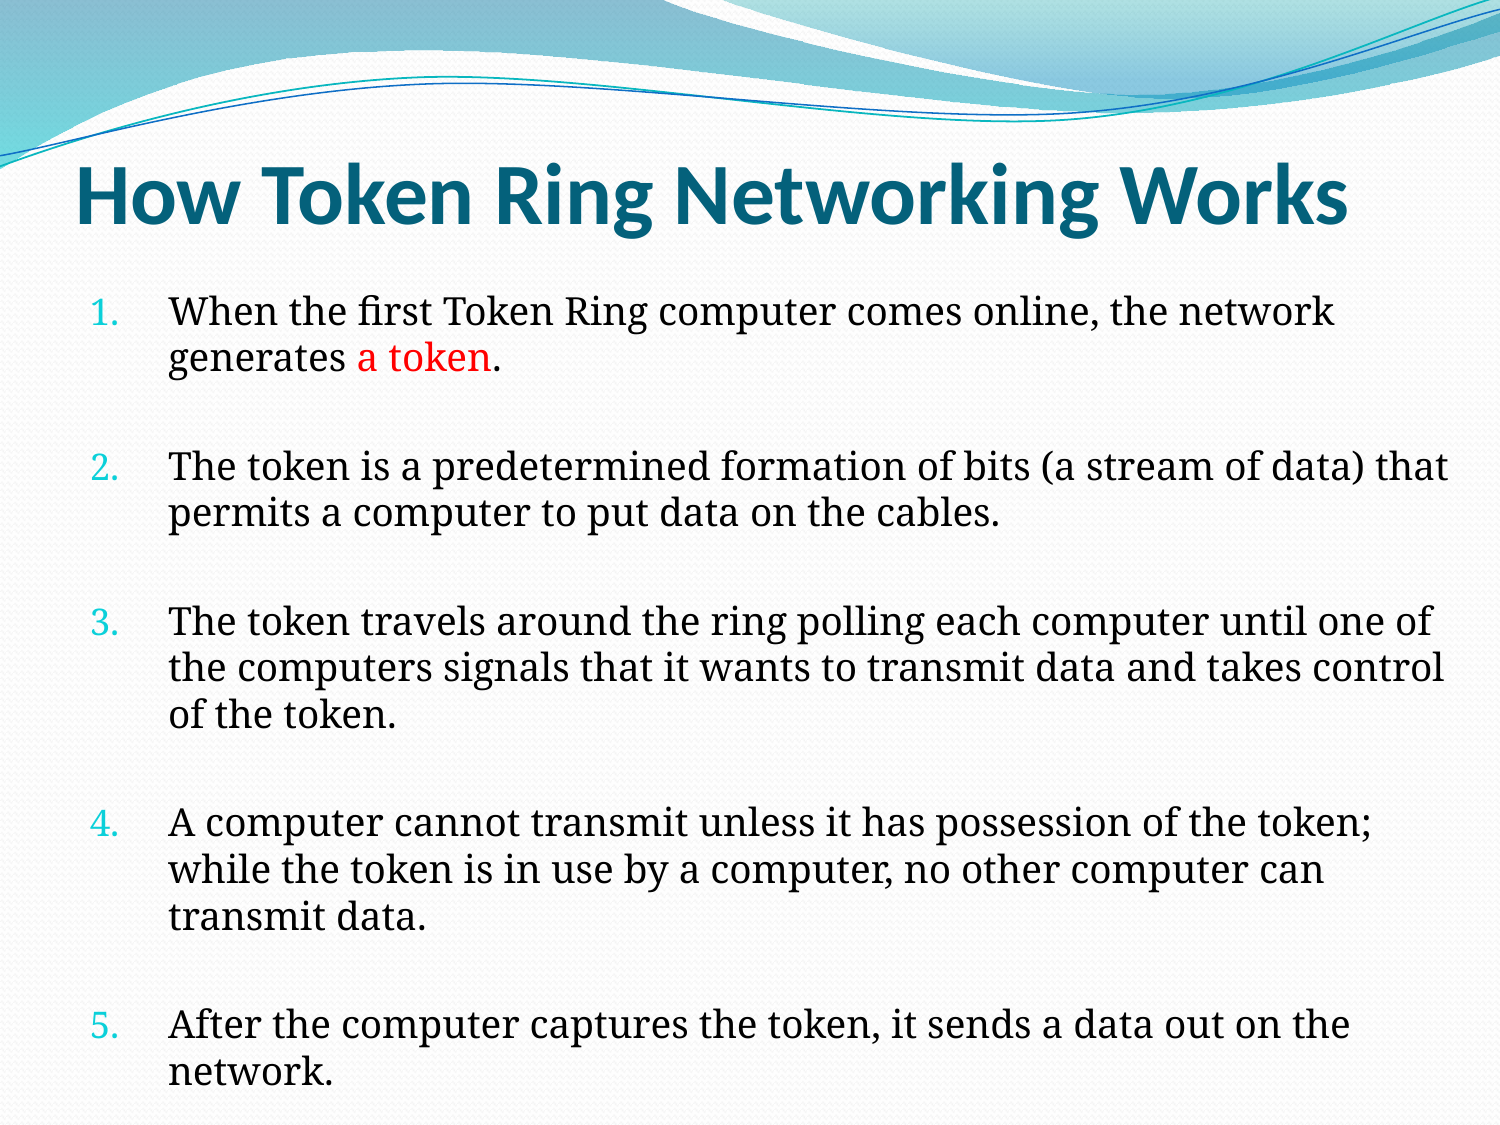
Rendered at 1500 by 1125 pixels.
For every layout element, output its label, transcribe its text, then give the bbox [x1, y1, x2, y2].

list When the first Token Ring computer comes online, the network generates a token. The token is a predetermined formation of bits (a stream of data) that permits a computer to put data on the cables. The token travels around the ring polling each computer until one of the computers signals that it wants to transmit data and takes control of the token. A computer cannot transmit unless it has possession of the token; while the token is in use by a computer, no other computer can transmit data. After the computer captures the token, it sends a data out on the network. [75, 278, 1471, 1106]
title How Token Ring Networking Works [75, 54, 1500, 243]
